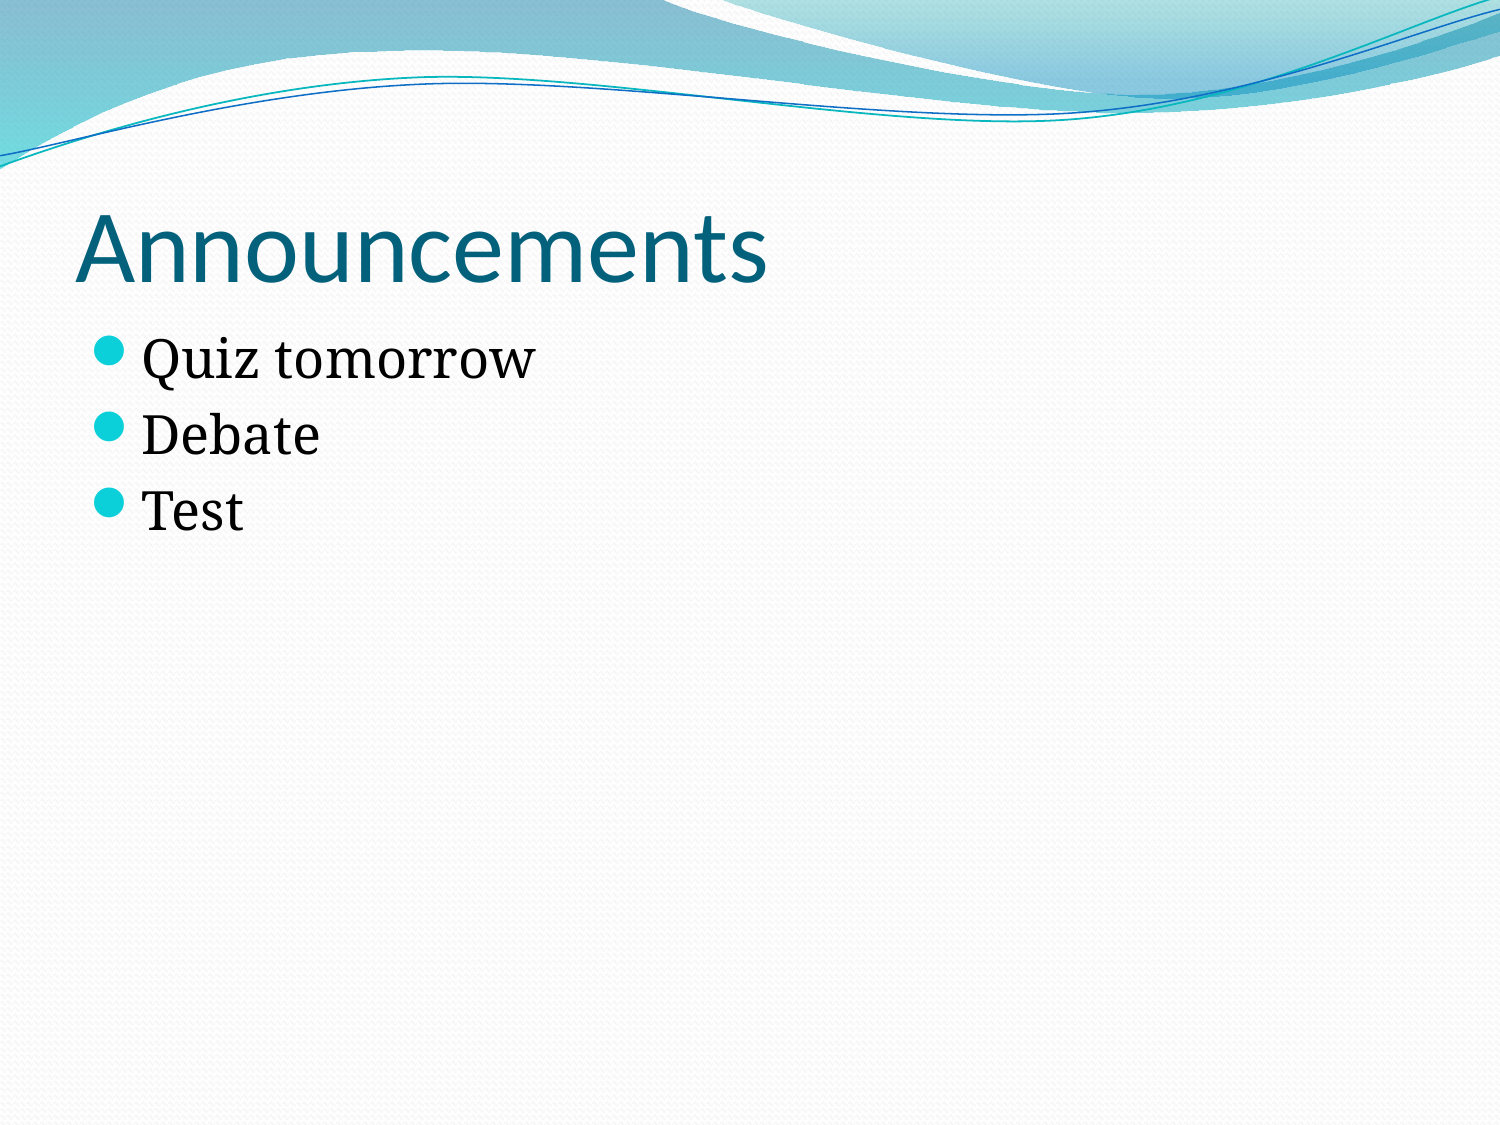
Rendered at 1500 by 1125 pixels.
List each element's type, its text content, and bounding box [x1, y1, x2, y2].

list Quiz tomorrow Debate Test [75, 317, 1425, 1038]
title Announcements [75, 115, 1425, 303]
